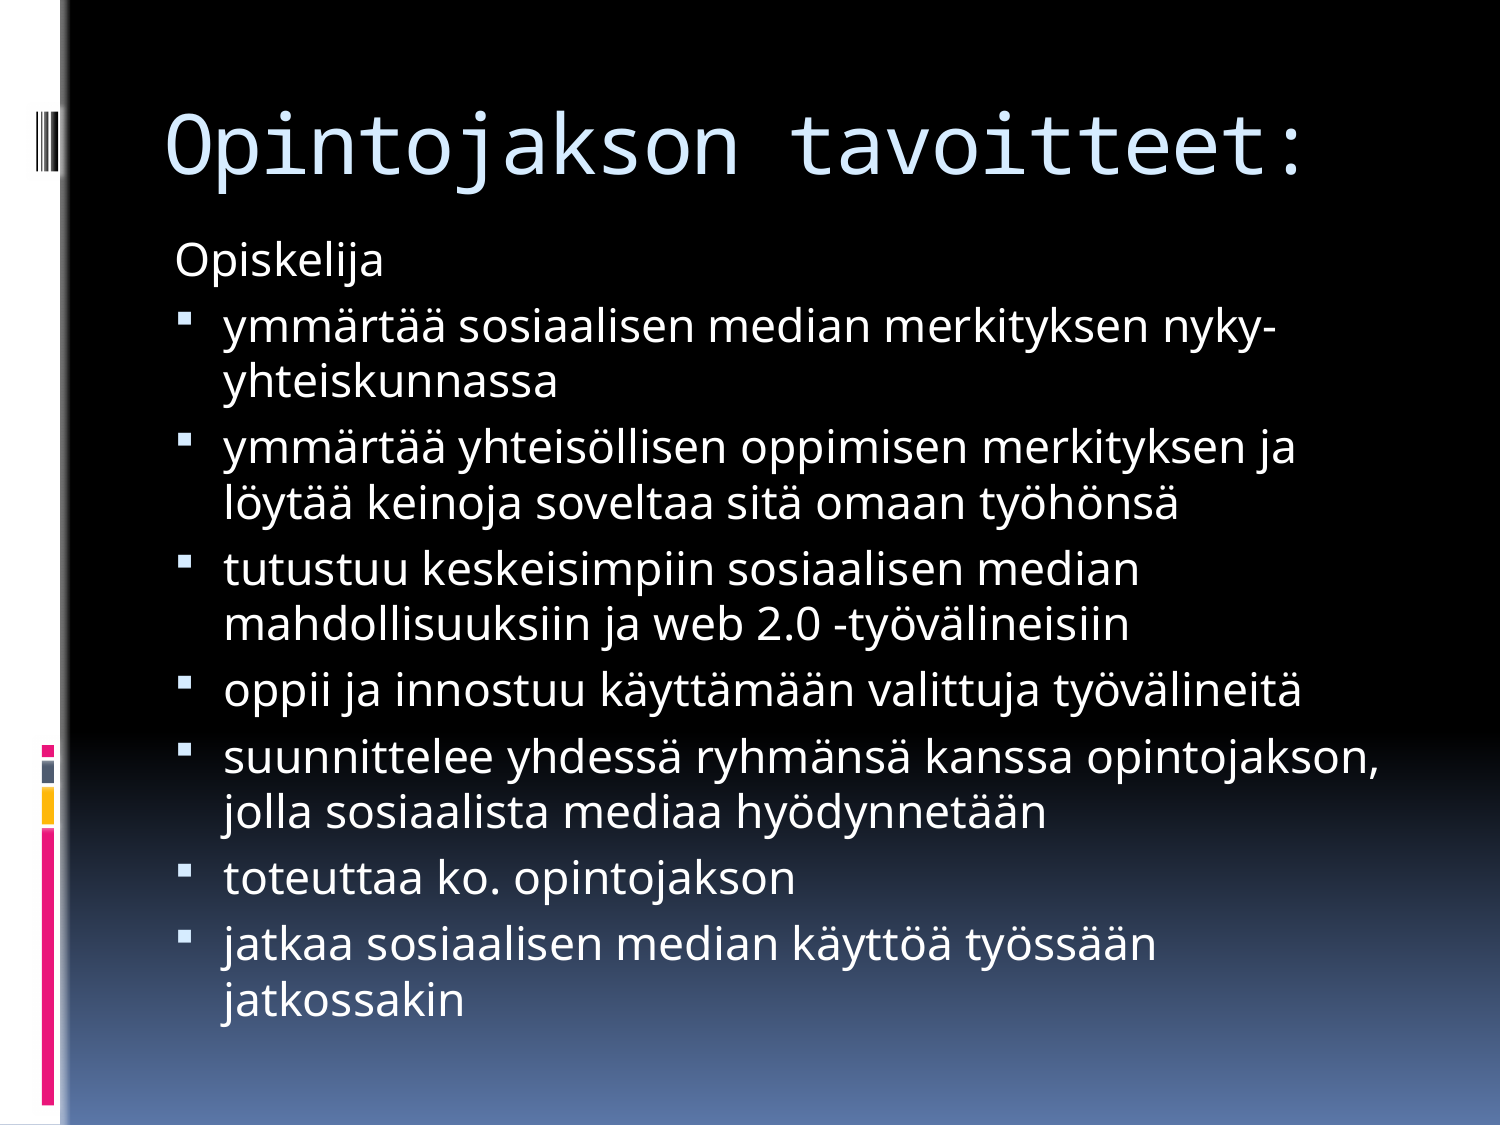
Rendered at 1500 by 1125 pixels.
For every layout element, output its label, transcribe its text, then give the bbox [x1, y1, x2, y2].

list Opiskelija ymmärtää sosiaalisen median merkityksen nyky-yhteiskunnassa ymmärtää yhteisöllisen oppimisen merkityksen ja löytää keinoja soveltaa sitä omaan työhönsä tutustuu keskeisimpiin sosiaalisen median mahdollisuuksiin ja web 2.0 -työvälineisiin oppii ja innostuu käyttämään valittuja työvälineitä suunnittelee yhdessä ryhmänsä kanssa opintojakson, jolla sosiaalista mediaa hyödynnetään toteuttaa ko. opintojakson jatkaa sosiaalisen median käyttöä työssään jatkossakin [150, 222, 1425, 1043]
title Opintojakson tavoitteet: [150, 83, 1425, 222]
